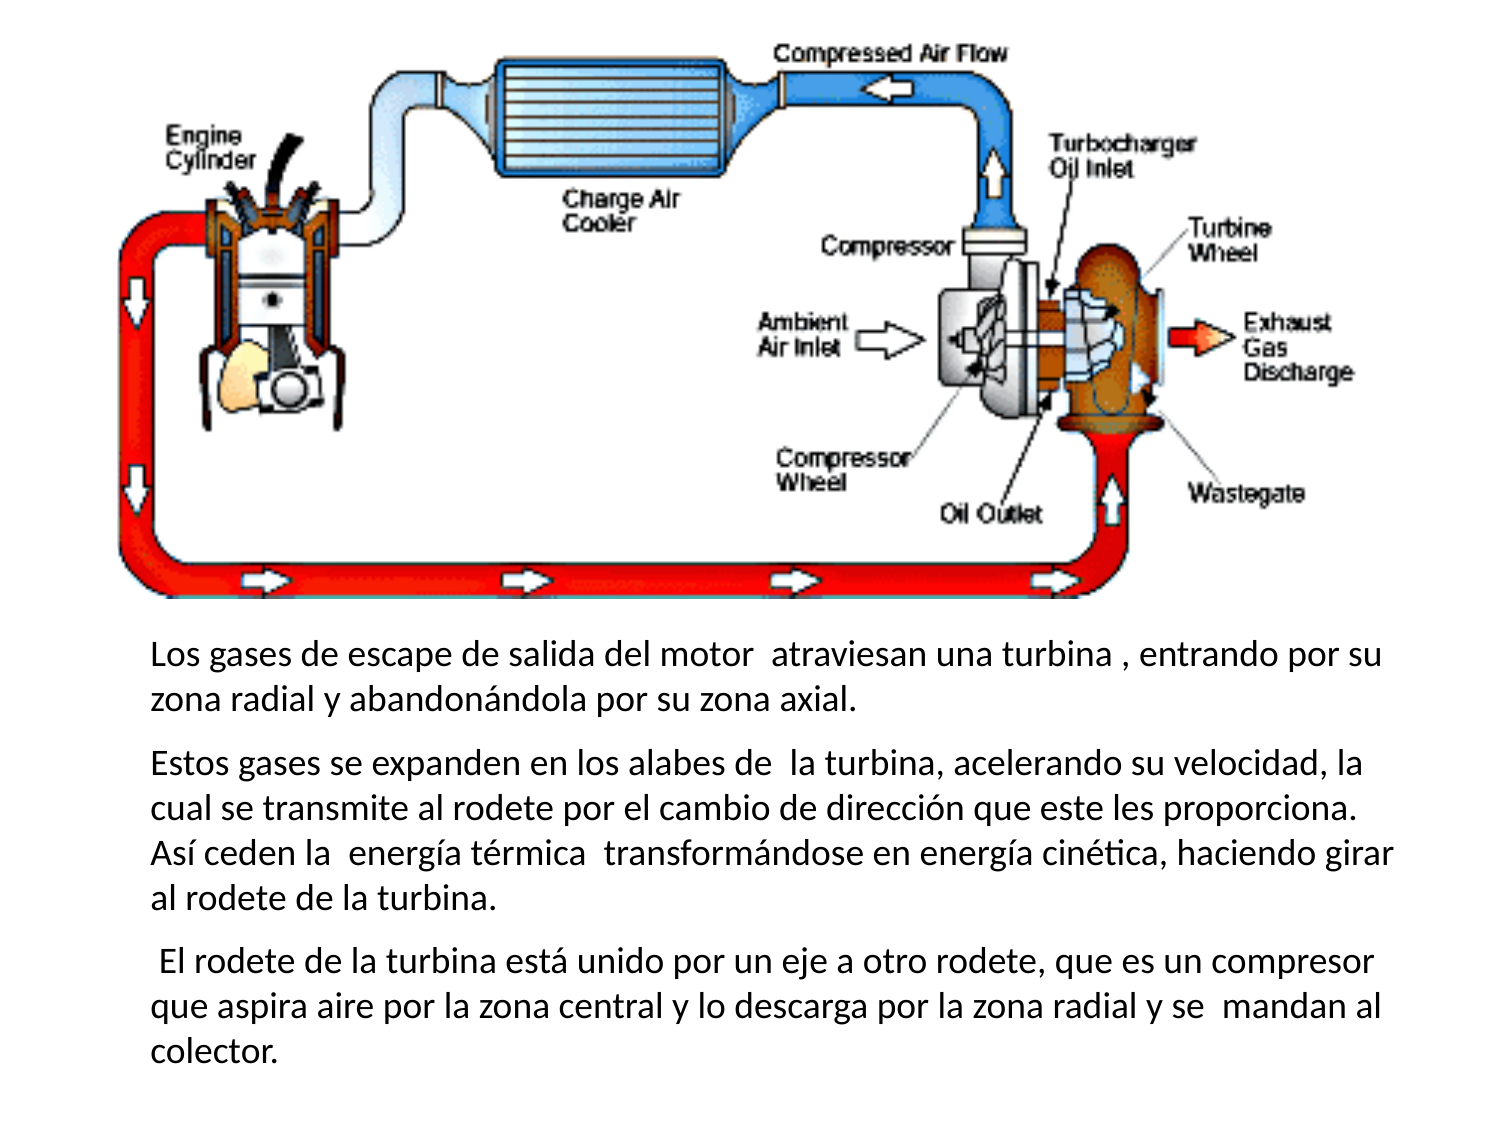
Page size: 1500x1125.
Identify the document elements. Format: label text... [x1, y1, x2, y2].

text_box Los gases de escape de salida del motor atraviesan una turbina , entrando por su zona radial y abandonándola por su zona axial. Estos gases se expanden en los alabes de la turbina, acelerando su velocidad, la cual se transmite al rodete por el cambio de dirección que este les proporciona. Así ceden la energía térmica transformándose en energía cinética, haciendo girar al rodete de la turbina. El rodete de la turbina está unido por un eje a otro rodete, que es un compresor que aspira aire por la zona central y lo descarga por la zona radial y se mandan al colector. [135, 621, 1436, 1079]
picture [117, 42, 1383, 600]
